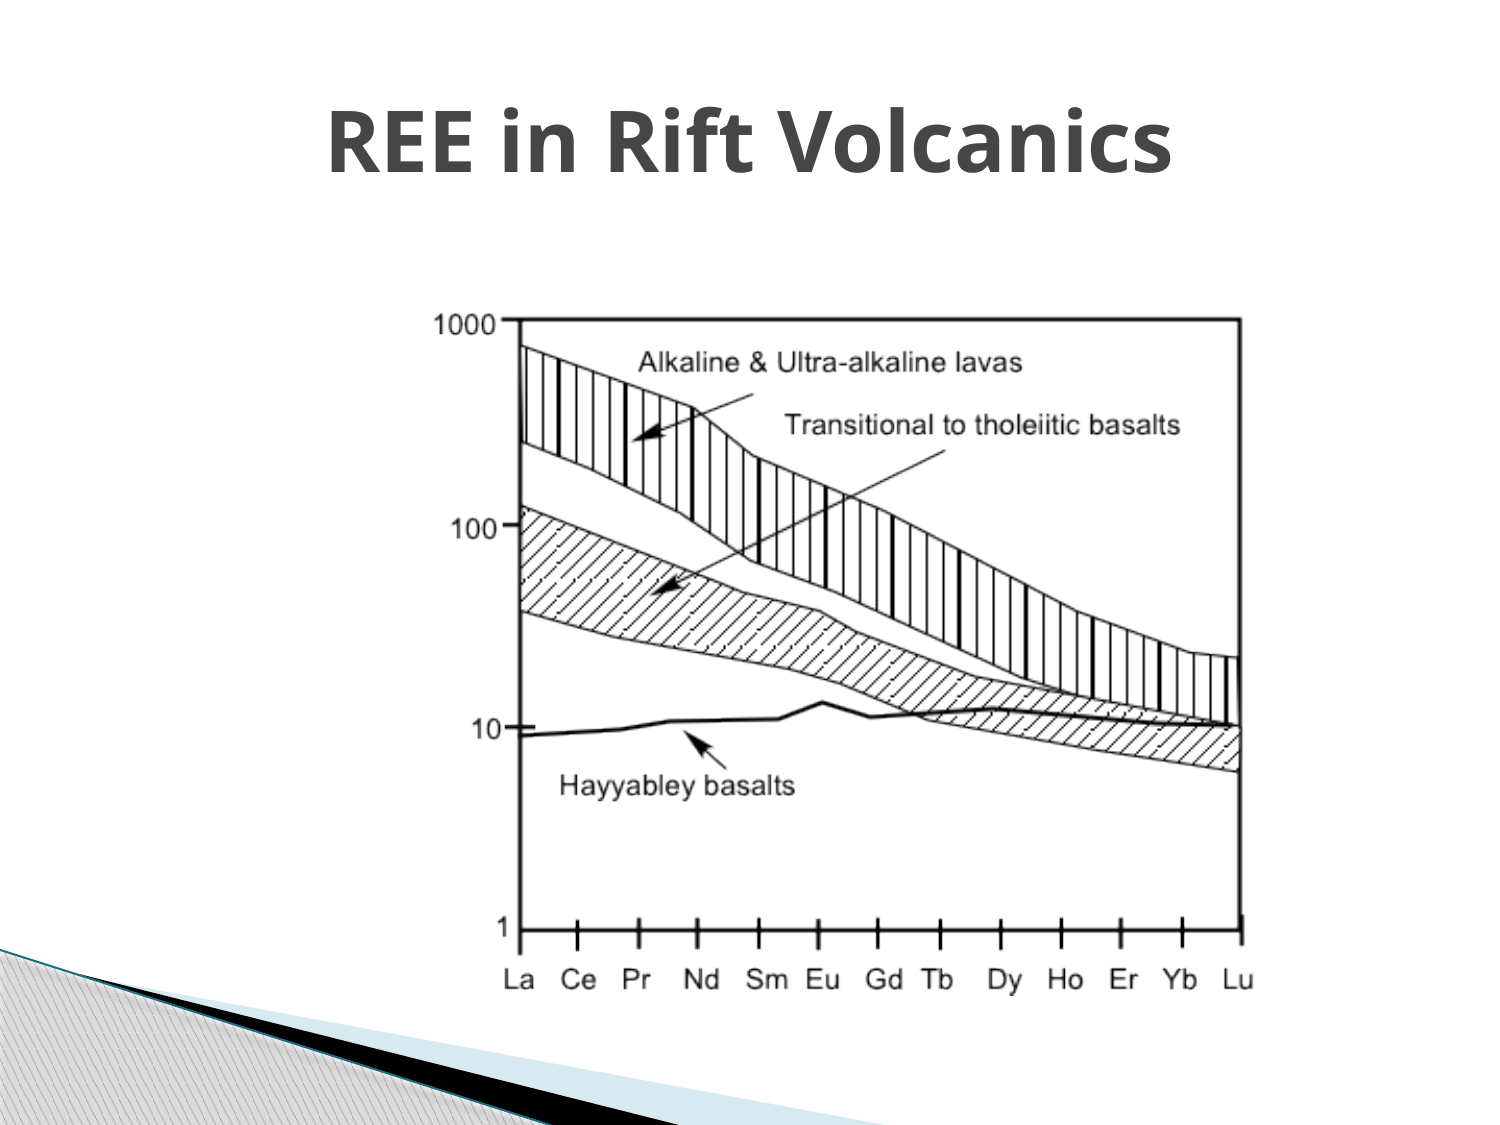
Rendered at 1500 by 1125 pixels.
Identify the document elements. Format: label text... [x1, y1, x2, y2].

picture [432, 308, 1259, 997]
title REE in Rift Volcanics [75, 45, 1425, 233]
